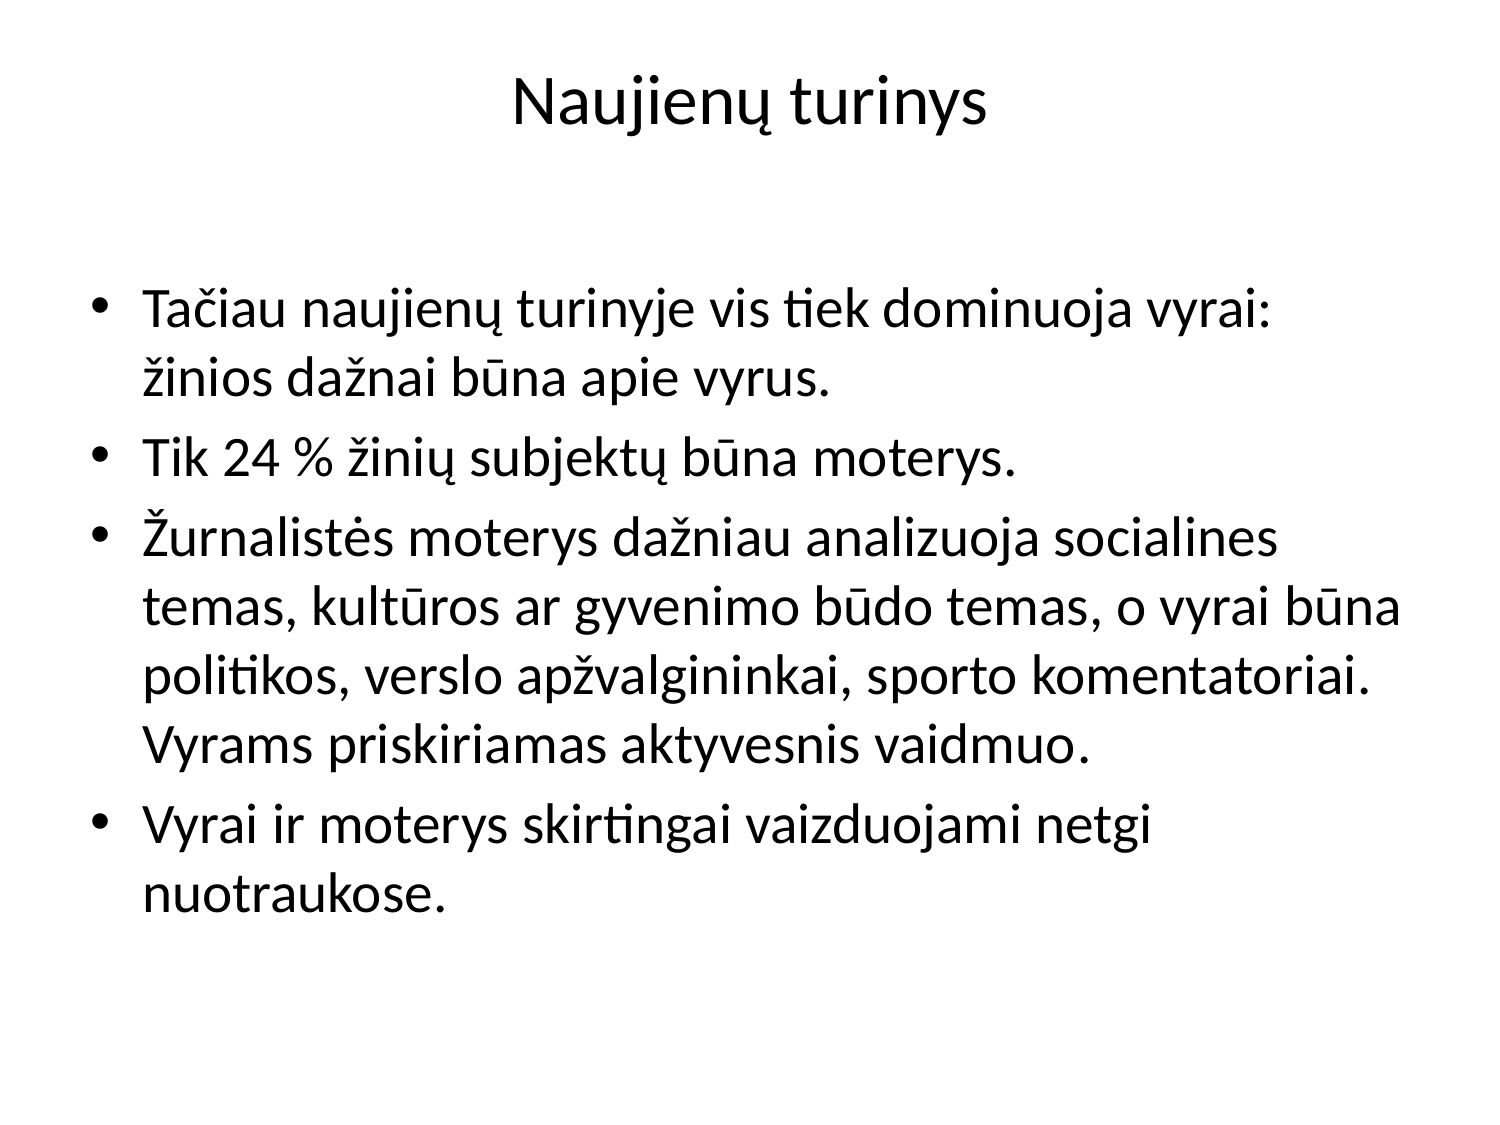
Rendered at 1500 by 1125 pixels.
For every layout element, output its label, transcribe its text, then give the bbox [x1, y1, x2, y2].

title Naujienų turinys [75, 45, 1425, 233]
list Tačiau naujienų turinyje vis tiek dominuoja vyrai: žinios dažnai būna apie vyrus. Tik 24 % žinių subjektų būna moterys. Žurnalistės moterys dažniau analizuoja socialines temas, kultūros ar gyvenimo būdo temas, o vyrai būna politikos, verslo apžvalgininkai, sporto komentatoriai. Vyrams priskiriamas aktyvesnis vaidmuo. Vyrai ir moterys skirtingai vaizduojami netgi nuotraukose. [75, 262, 1425, 1005]
